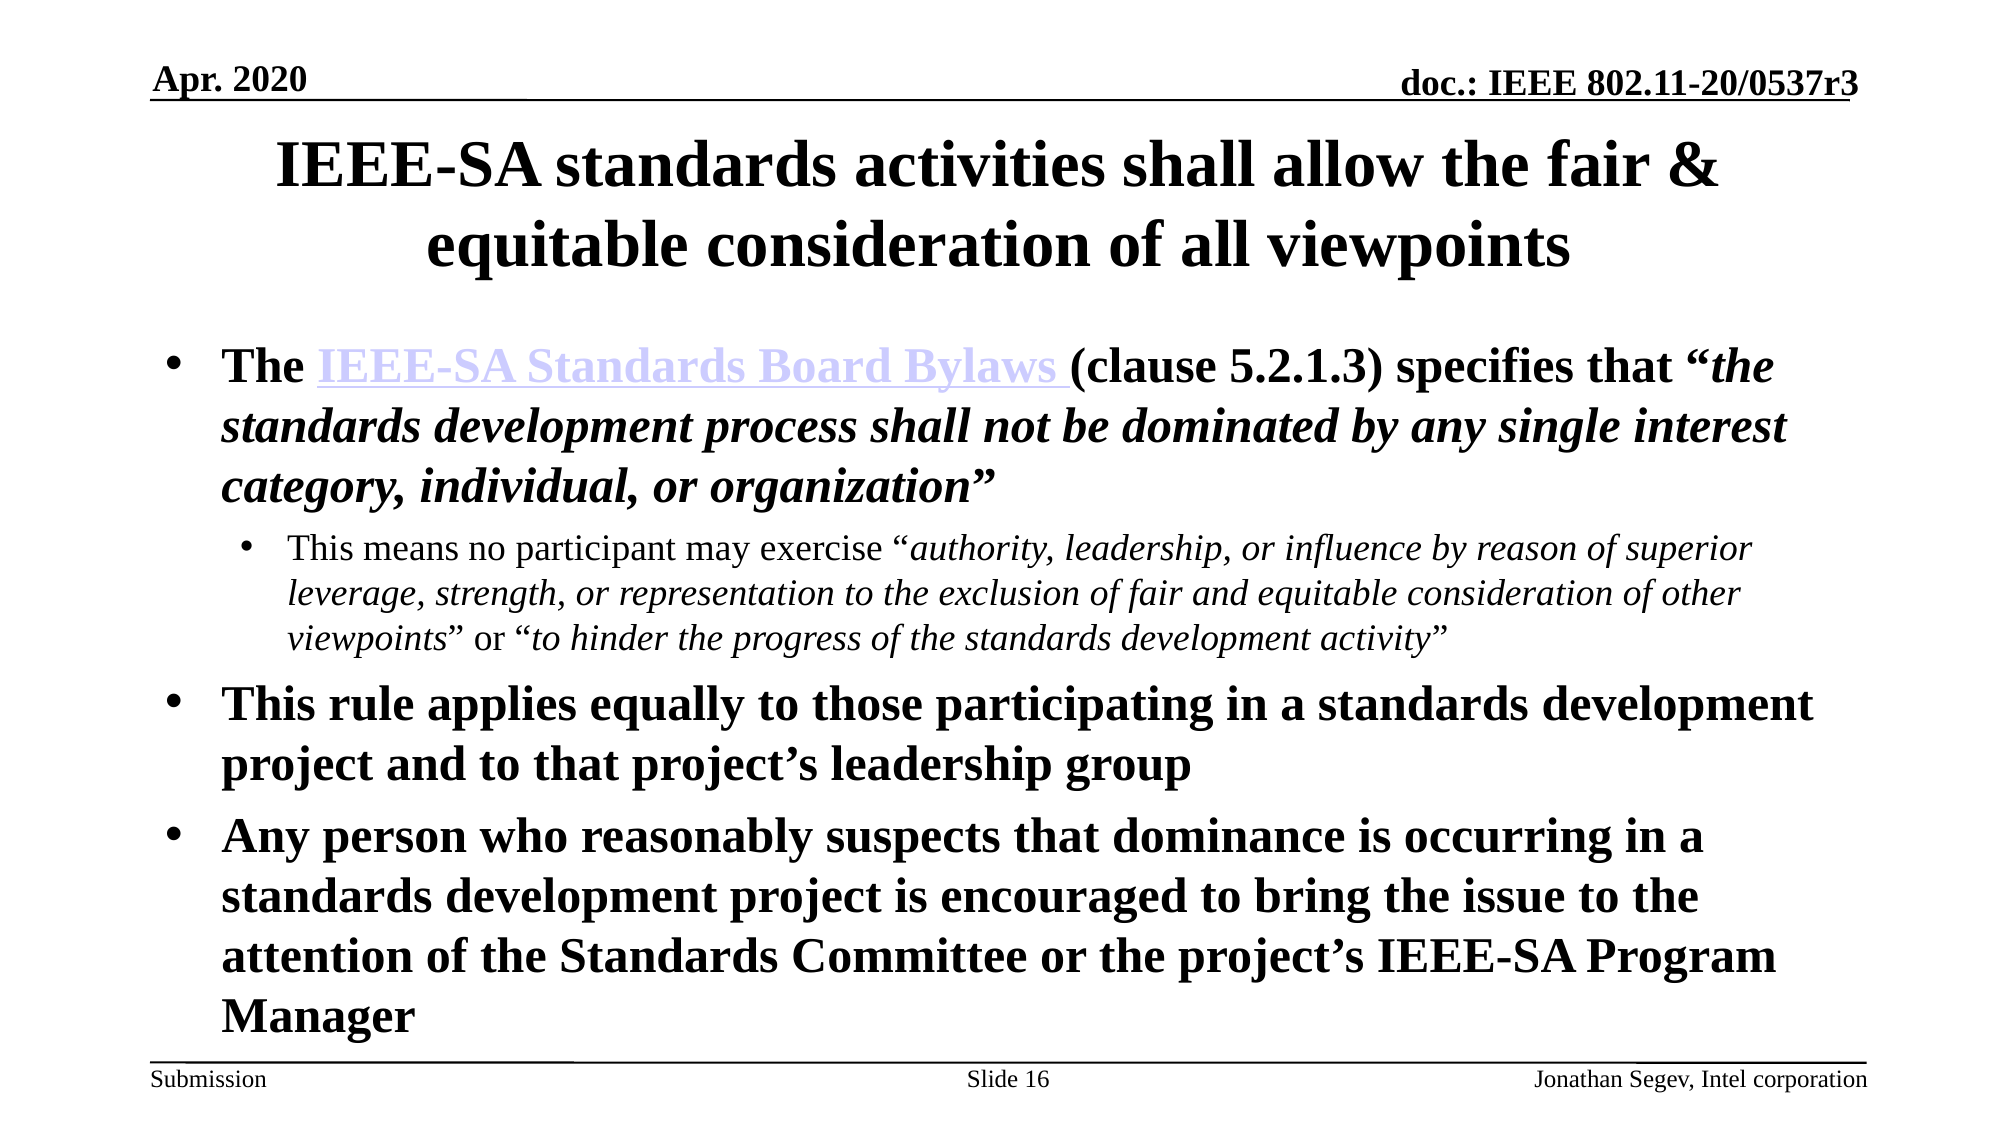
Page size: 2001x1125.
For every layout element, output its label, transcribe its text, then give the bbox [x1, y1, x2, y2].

footer Jonathan Segev, Intel corporation [1171, 1061, 1869, 1093]
title IEEE-SA standards activities shall allow the fair & equitable consideration of all viewpoints [149, 112, 1850, 288]
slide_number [152, 54, 563, 100]
list The IEEE-SA Standards Board Bylaws (clause 5.2.1.3) specifies that “the standards development process shall not be dominated by any single interest category, individual, or organization” This means no participant may exercise “authority, leadership, or influence by reason of superior leverage, strength, or representation to the exclusion of fair and equitable consideration of other viewpoints” or “to hinder the progress of the standards development activity” This rule applies equally to those participating in a standards development project and to that project’s leadership group Any person who reasonably suspects that dominance is occurring in a standards development project is encouraged to bring the issue to the attention of the Standards Committee or the project’s IEEE-SA Program Manager [149, 324, 1850, 1000]
slide_number Slide 16 [950, 1061, 1067, 1123]
